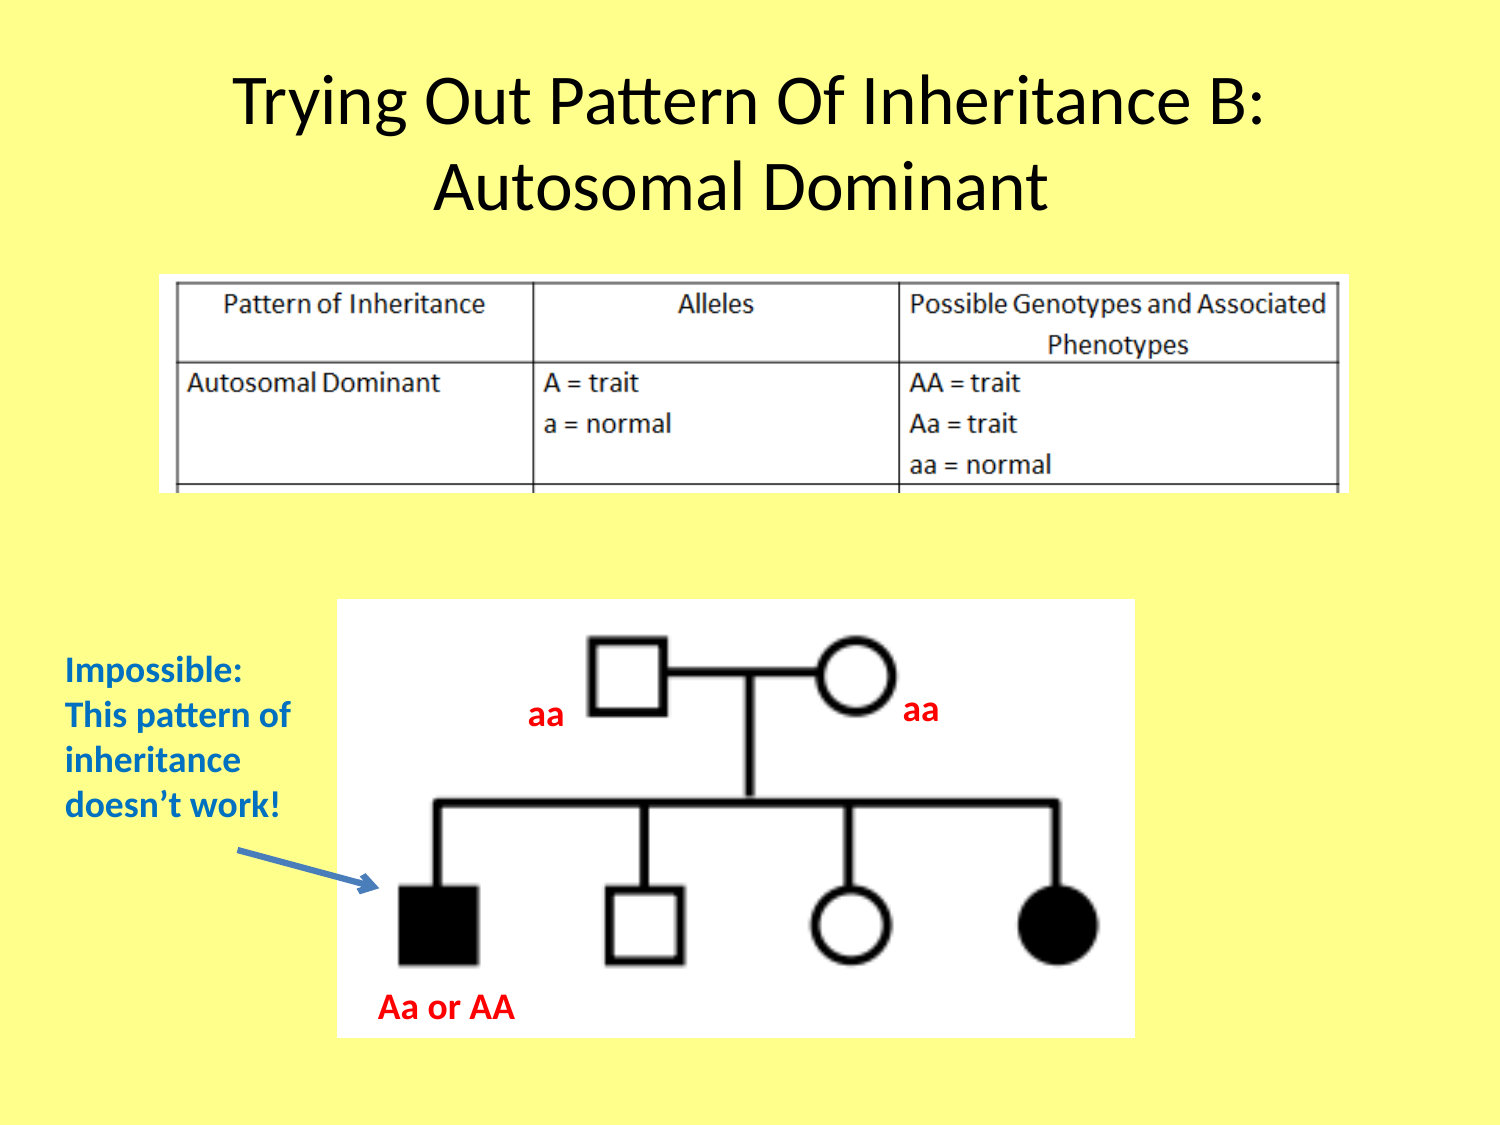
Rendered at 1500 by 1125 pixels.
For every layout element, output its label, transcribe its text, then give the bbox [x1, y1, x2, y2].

picture [158, 274, 1349, 493]
title Trying Out Pattern Of Inheritance B: Autosomal Dominant [75, 45, 1425, 233]
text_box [237, 849, 380, 889]
picture [337, 599, 1135, 1038]
text_box Impossible: This pattern of inheritance doesn’t work! [50, 637, 313, 833]
